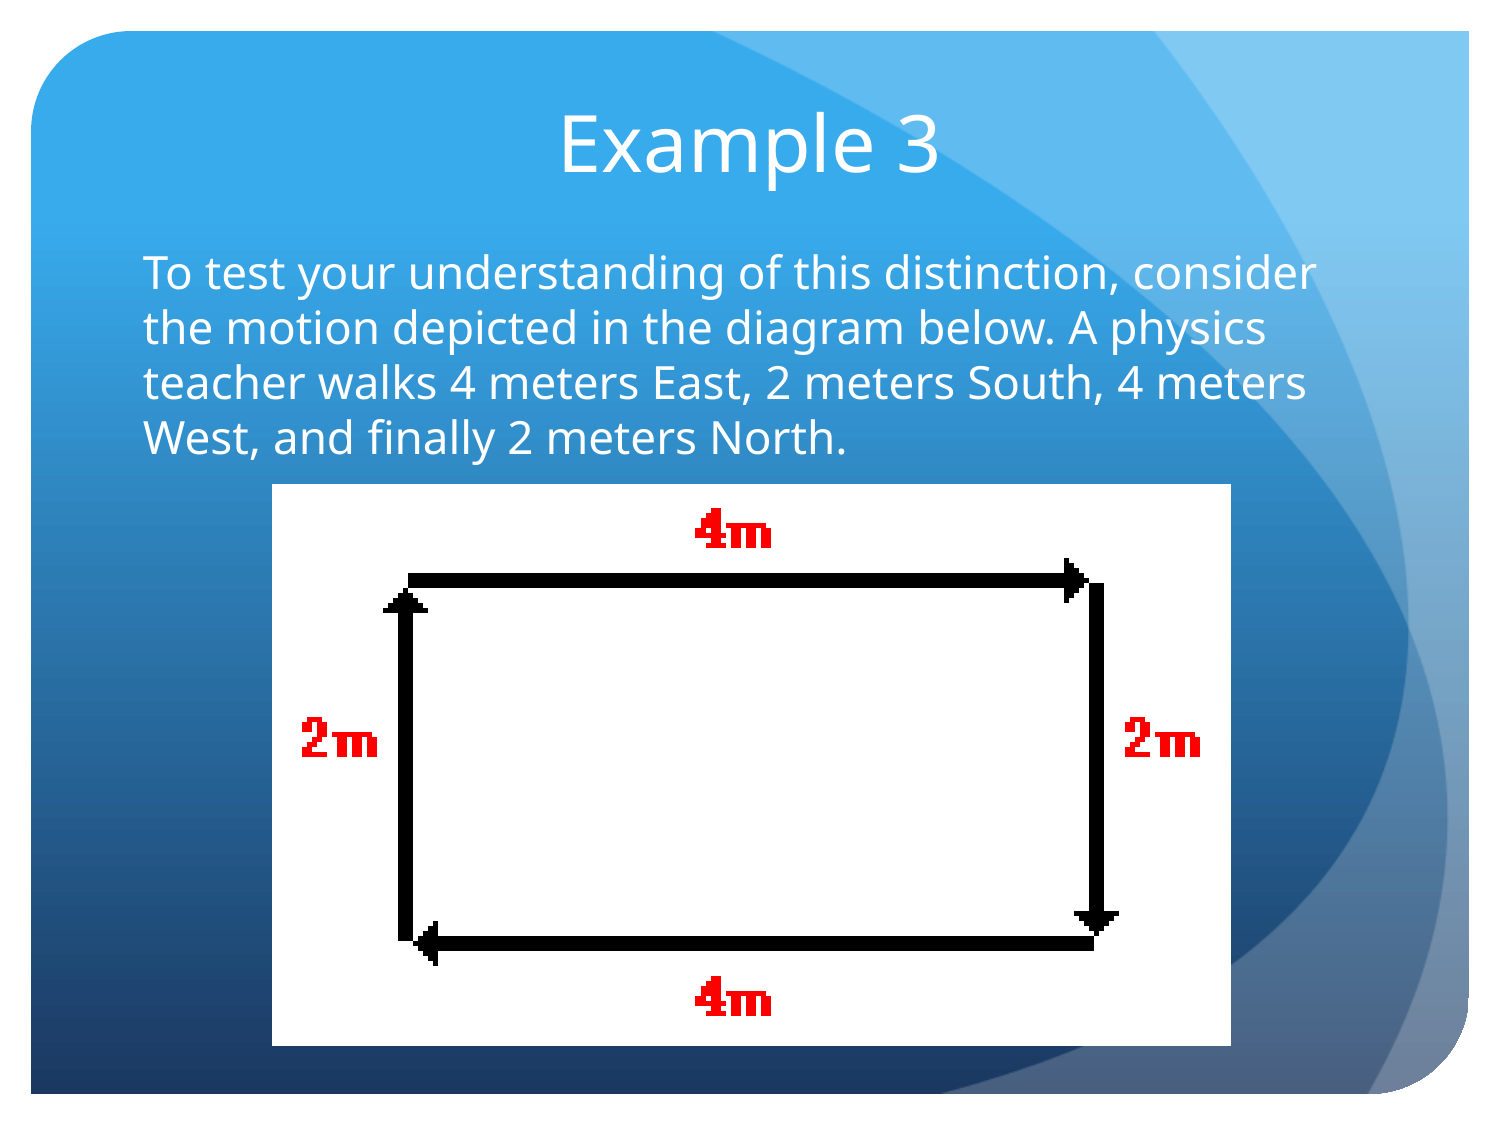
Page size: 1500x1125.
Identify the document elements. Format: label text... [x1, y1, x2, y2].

list To test your understanding of this distinction, consider the motion depicted in the diagram below. A physics teacher walks 4 meters East, 2 meters South, 4 meters West, and finally 2 meters North. [127, 235, 1372, 990]
picture [24, 30, 1473, 1094]
title Example 3 [127, 62, 1372, 197]
